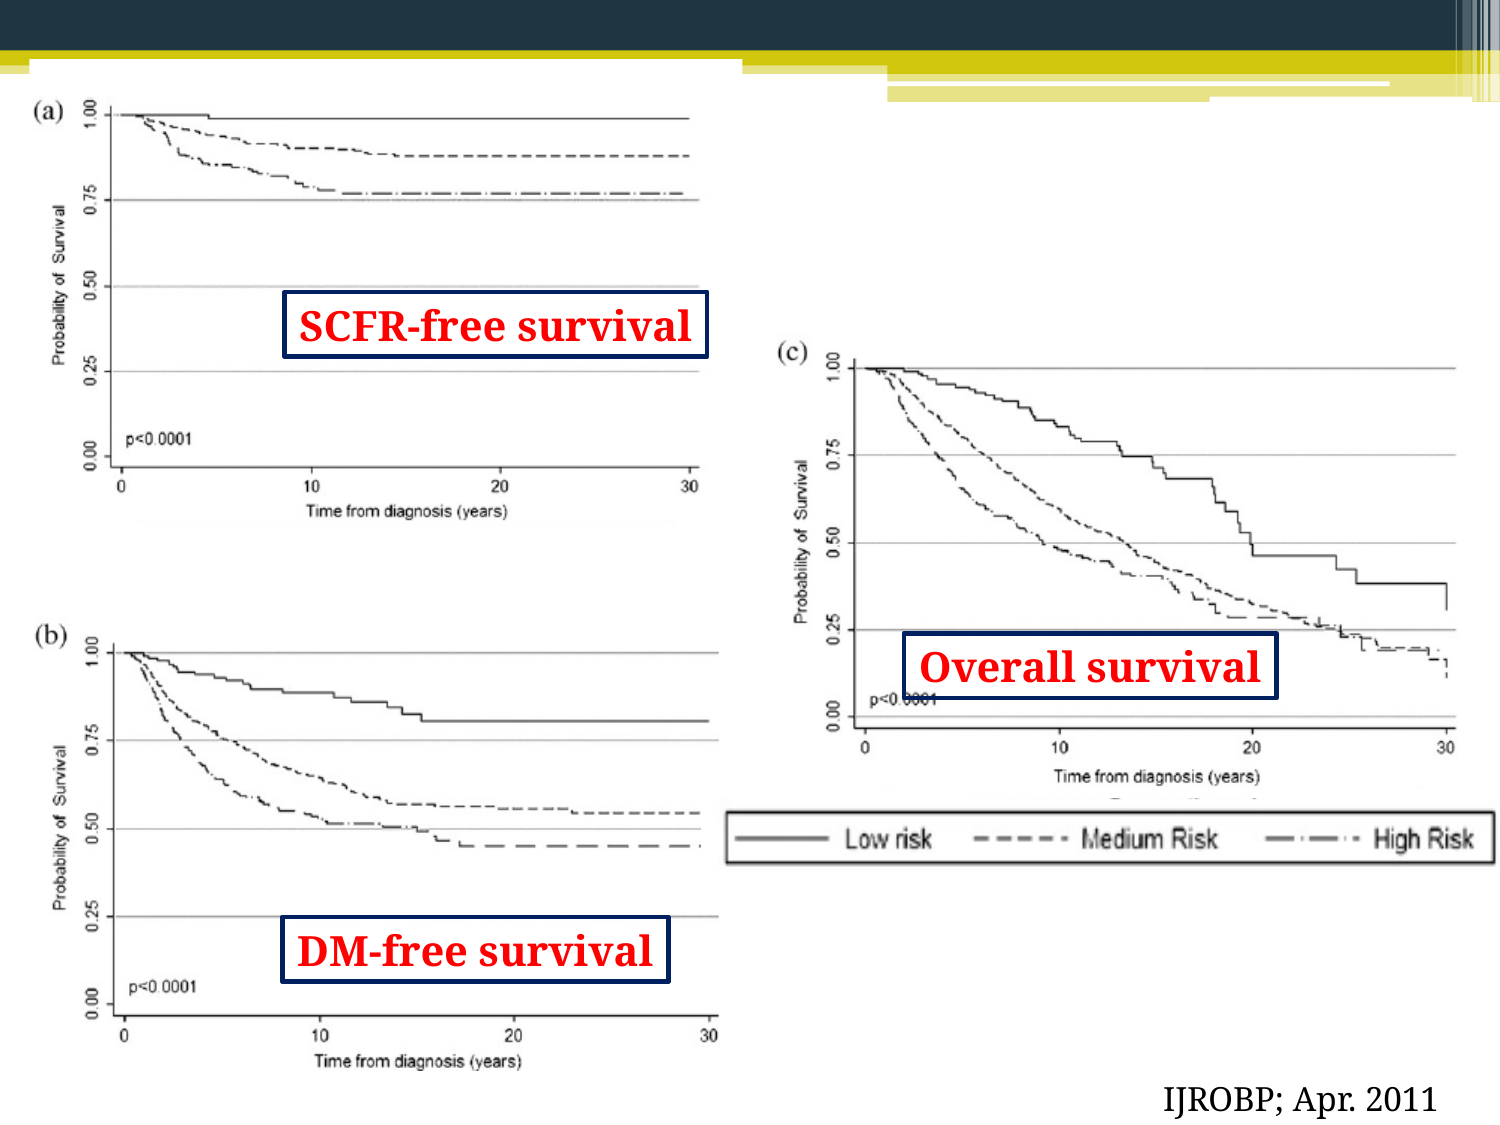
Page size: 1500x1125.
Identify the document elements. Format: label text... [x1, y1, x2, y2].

picture [29, 58, 743, 526]
text_box IJROBP; Apr. 2011 [1148, 1070, 1500, 1125]
picture [29, 320, 1500, 1071]
